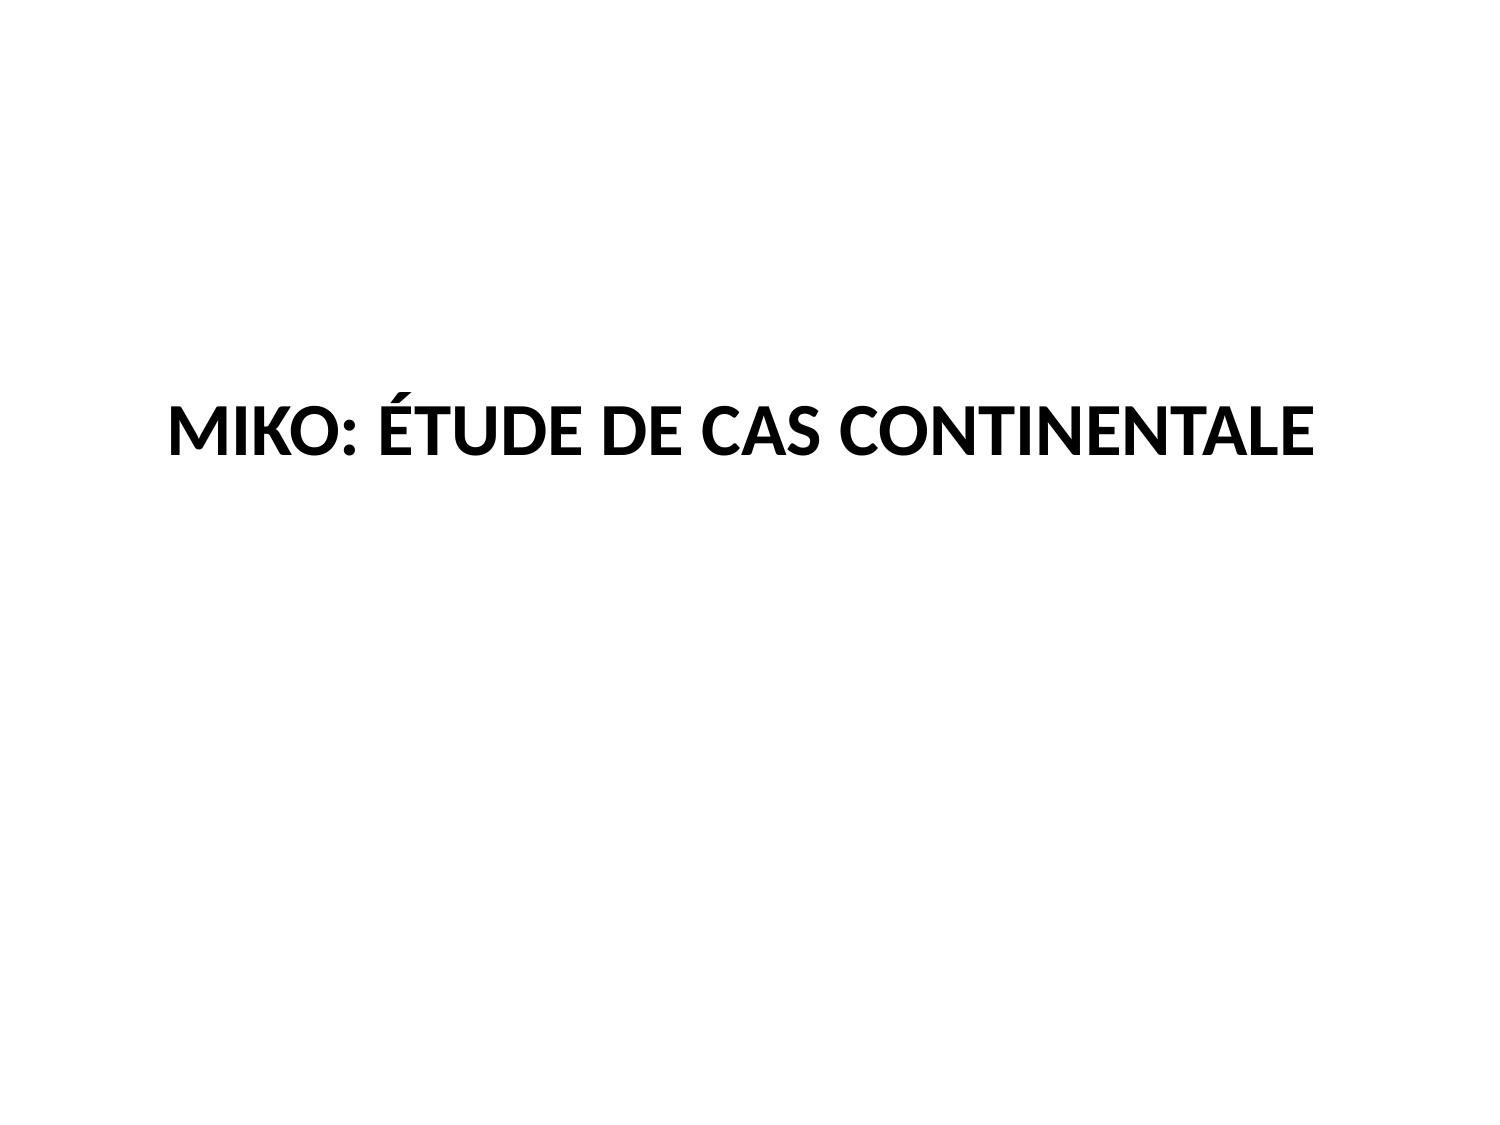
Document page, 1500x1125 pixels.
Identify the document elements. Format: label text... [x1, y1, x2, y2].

title MIKO: ÉTUDE DE CAS CONTINENTALE [112, 349, 1388, 591]
